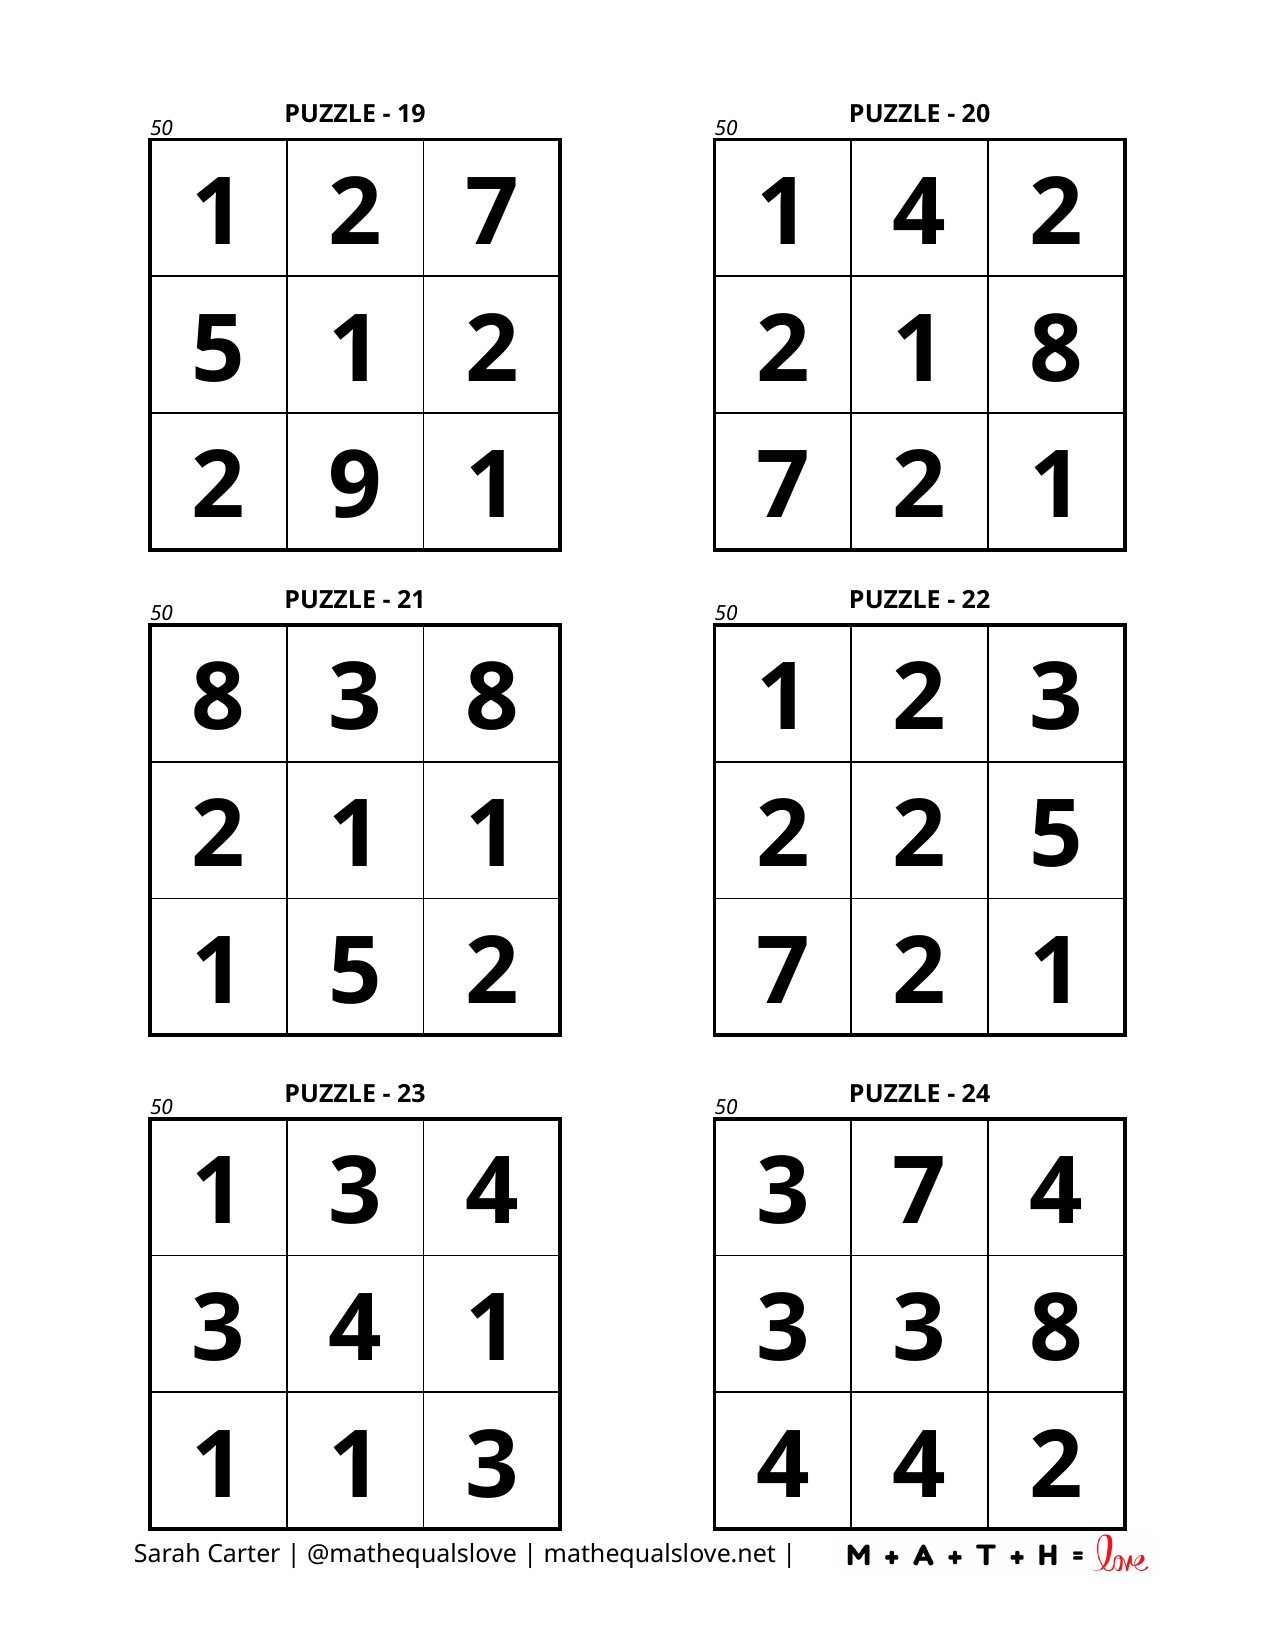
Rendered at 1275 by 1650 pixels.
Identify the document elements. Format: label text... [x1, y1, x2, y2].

table_cell 2 [424, 899, 558, 1033]
table_cell 8 [989, 277, 1123, 412]
table_header 8 [152, 627, 286, 761]
table_header 1 [716, 141, 850, 275]
table_cell 2 [424, 277, 558, 412]
text_box 50 [714, 600, 923, 625]
table_cell 3 [852, 1256, 987, 1391]
text_box 50 [149, 114, 359, 140]
text_box PUZZLE - 21 [149, 583, 561, 614]
table_header 1 [152, 141, 286, 275]
text_box 50 [714, 114, 923, 140]
table_header 3 [716, 1121, 850, 1255]
table_cell 5 [989, 763, 1123, 898]
table_cell 2 [852, 414, 987, 548]
text_box 50 [149, 1093, 359, 1119]
table_header 8 [424, 627, 558, 761]
table_cell 2 [716, 277, 850, 412]
table_header 4 [989, 1121, 1123, 1255]
table_cell 2 [152, 763, 286, 898]
table_cell 1 [152, 899, 286, 1033]
text_box 50 [714, 1093, 923, 1119]
table_header 4 [424, 1121, 558, 1255]
table_cell 1 [424, 1256, 558, 1391]
table_cell 4 [852, 1393, 987, 1527]
table_cell 4 [288, 1256, 423, 1391]
table_cell 1 [852, 277, 987, 412]
table_cell 8 [989, 1256, 1123, 1391]
table_cell 2 [852, 899, 987, 1033]
table_cell 7 [716, 414, 850, 548]
table_cell 1 [288, 1393, 423, 1527]
table_header 3 [989, 627, 1123, 761]
table_cell 9 [288, 414, 423, 548]
table_cell 3 [716, 1256, 850, 1391]
table_cell 1 [424, 763, 558, 898]
table_cell 7 [716, 899, 850, 1033]
table_cell 3 [424, 1393, 558, 1527]
text_box Sarah Carter | @mathequalslove | mathequalslove.net | [119, 1529, 1199, 1575]
table_header 2 [288, 141, 423, 275]
table_cell 2 [989, 1393, 1123, 1527]
text_box 50 [149, 600, 359, 625]
table_header 1 [152, 1121, 286, 1255]
table_cell 3 [152, 1256, 286, 1391]
text_box PUZZLE - 20 [714, 97, 1125, 128]
table_cell 5 [152, 277, 286, 412]
table_header 7 [424, 141, 558, 275]
text_box PUZZLE - 22 [714, 583, 1125, 614]
table_cell 4 [716, 1393, 850, 1527]
table_cell 1 [989, 414, 1123, 548]
table_cell 1 [424, 414, 558, 548]
table_cell 1 [152, 1393, 286, 1527]
table_cell 2 [716, 763, 850, 898]
table_header 7 [852, 1121, 987, 1255]
picture [835, 1532, 1157, 1576]
text_box PUZZLE - 24 [714, 1077, 1125, 1108]
table_header 1 [716, 627, 850, 761]
table_header 4 [852, 141, 987, 275]
table_cell 2 [152, 414, 286, 548]
table_header 2 [852, 627, 987, 761]
table_cell 5 [288, 899, 423, 1033]
table_cell 1 [288, 763, 423, 898]
table_header 3 [288, 627, 423, 761]
table_cell 1 [288, 277, 423, 412]
table_header 2 [989, 141, 1123, 275]
table_header 3 [288, 1121, 423, 1255]
table_cell 2 [852, 763, 987, 898]
table_cell 1 [989, 899, 1123, 1033]
text_box PUZZLE - 19 [149, 97, 561, 128]
text_box PUZZLE - 23 [149, 1077, 561, 1108]
